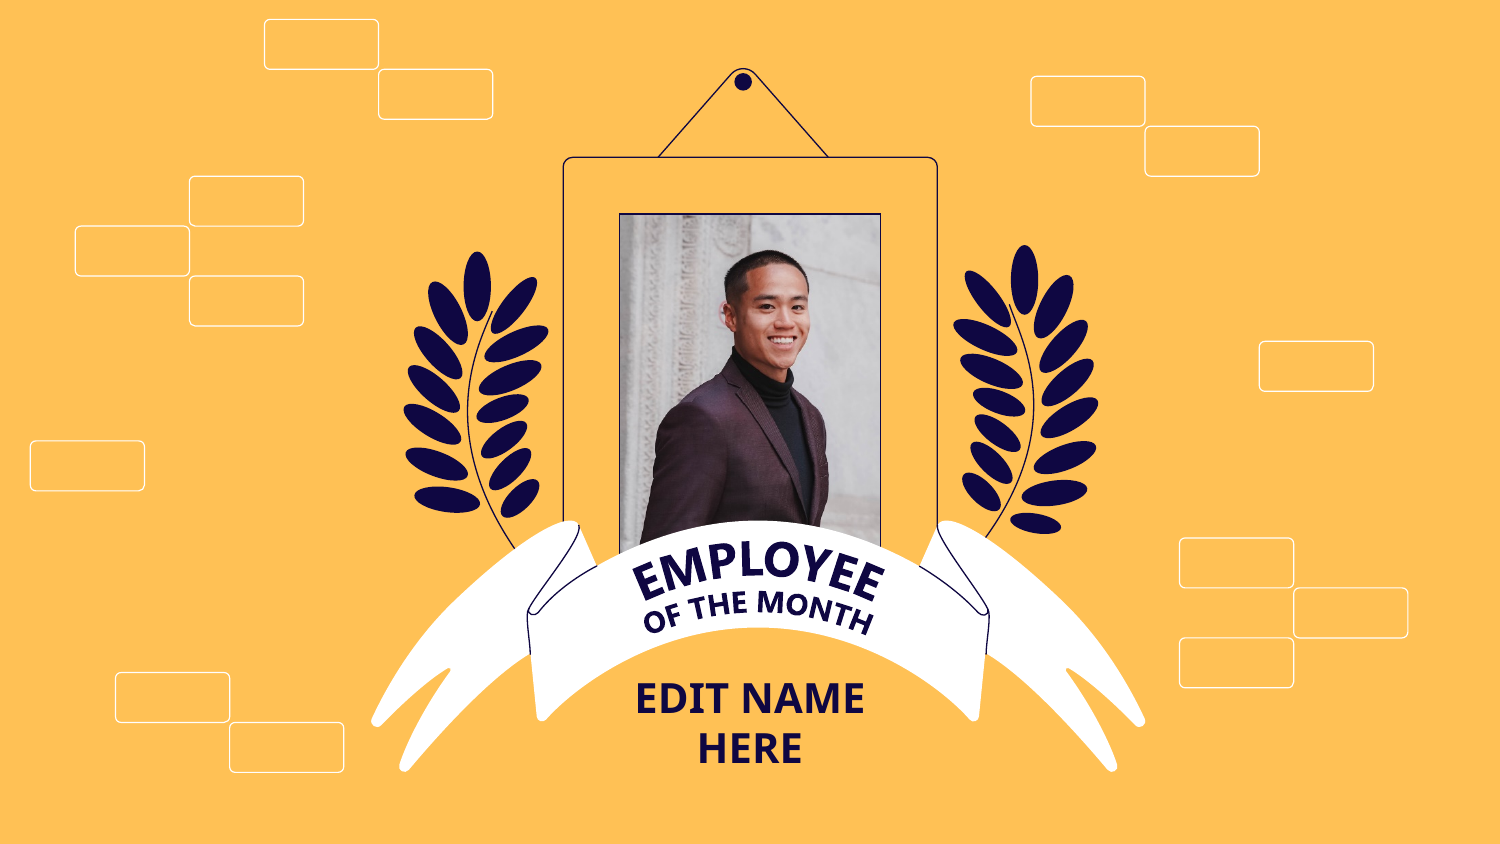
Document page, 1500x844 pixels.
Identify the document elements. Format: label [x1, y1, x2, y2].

text_box [370, 68, 1146, 773]
text_box [30, 19, 1409, 773]
